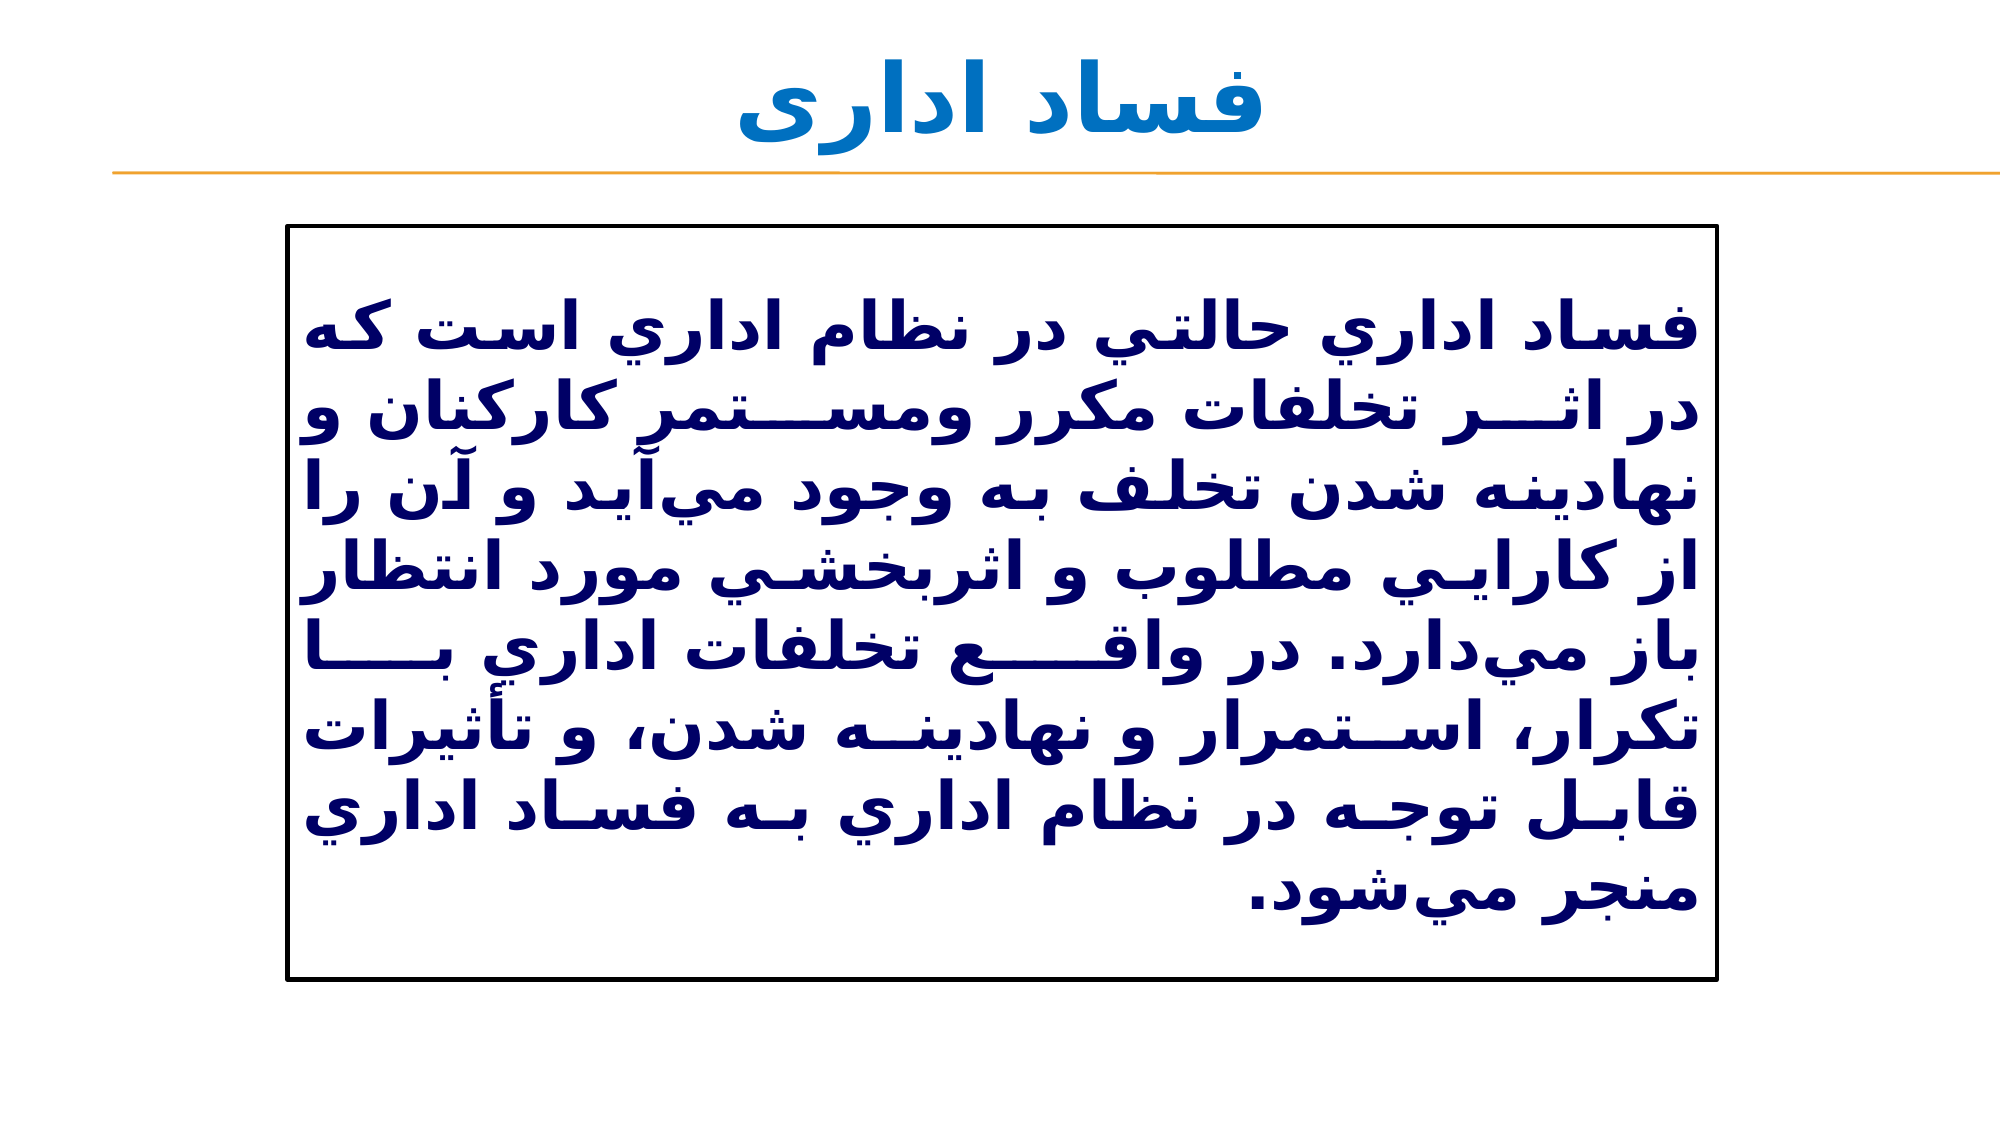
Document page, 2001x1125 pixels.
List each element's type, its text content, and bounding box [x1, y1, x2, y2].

title فساد اداري حالتي در نظام اداري است كه در اثر تخلفات مكرر ومستمر كاركنان و نهادينه شدن تخلف به وجود مي‌آيد و آن را از كارايي مطلوب و اثربخشي مورد انتظار باز مي‌دارد. در واقع تخلفات اداري با تكرار، ‌استمرار و نهادينه شدن، و تأثيرات قابل توجه در نظام اداري به فساد اداري منجر مي‌شود. [285, 224, 1719, 982]
text_box فساد اداری [429, 43, 1575, 161]
